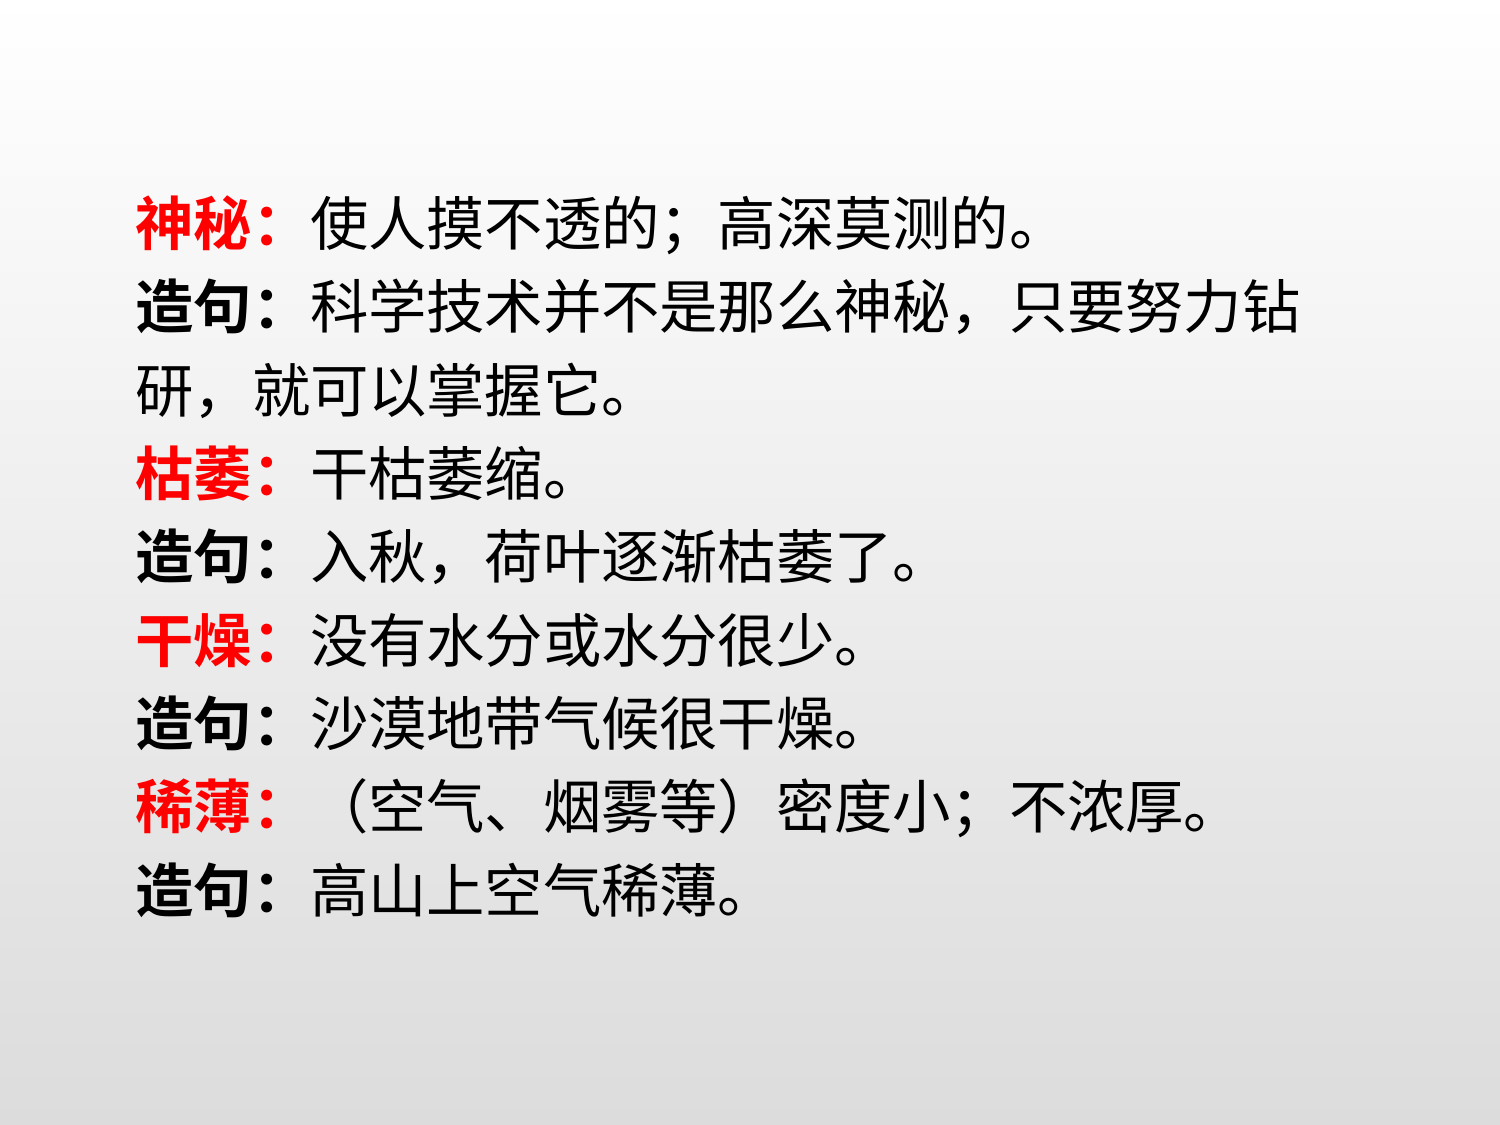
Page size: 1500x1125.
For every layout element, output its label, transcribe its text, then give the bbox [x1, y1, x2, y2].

text_box 神秘：使人摸不透的；高深莫测的。 造句：科学技术并不是那么神秘，只要努力钻研，就可以掌握它。 枯萎：干枯萎缩。 造句：入秋，荷叶逐渐枯萎了。 干燥：没有水分或水分很少。 造句：沙漠地带气候很干燥。 稀薄：（空气、烟雾等）密度小；不浓厚。 造句：高山上空气稀薄。 [120, 166, 1409, 1001]
